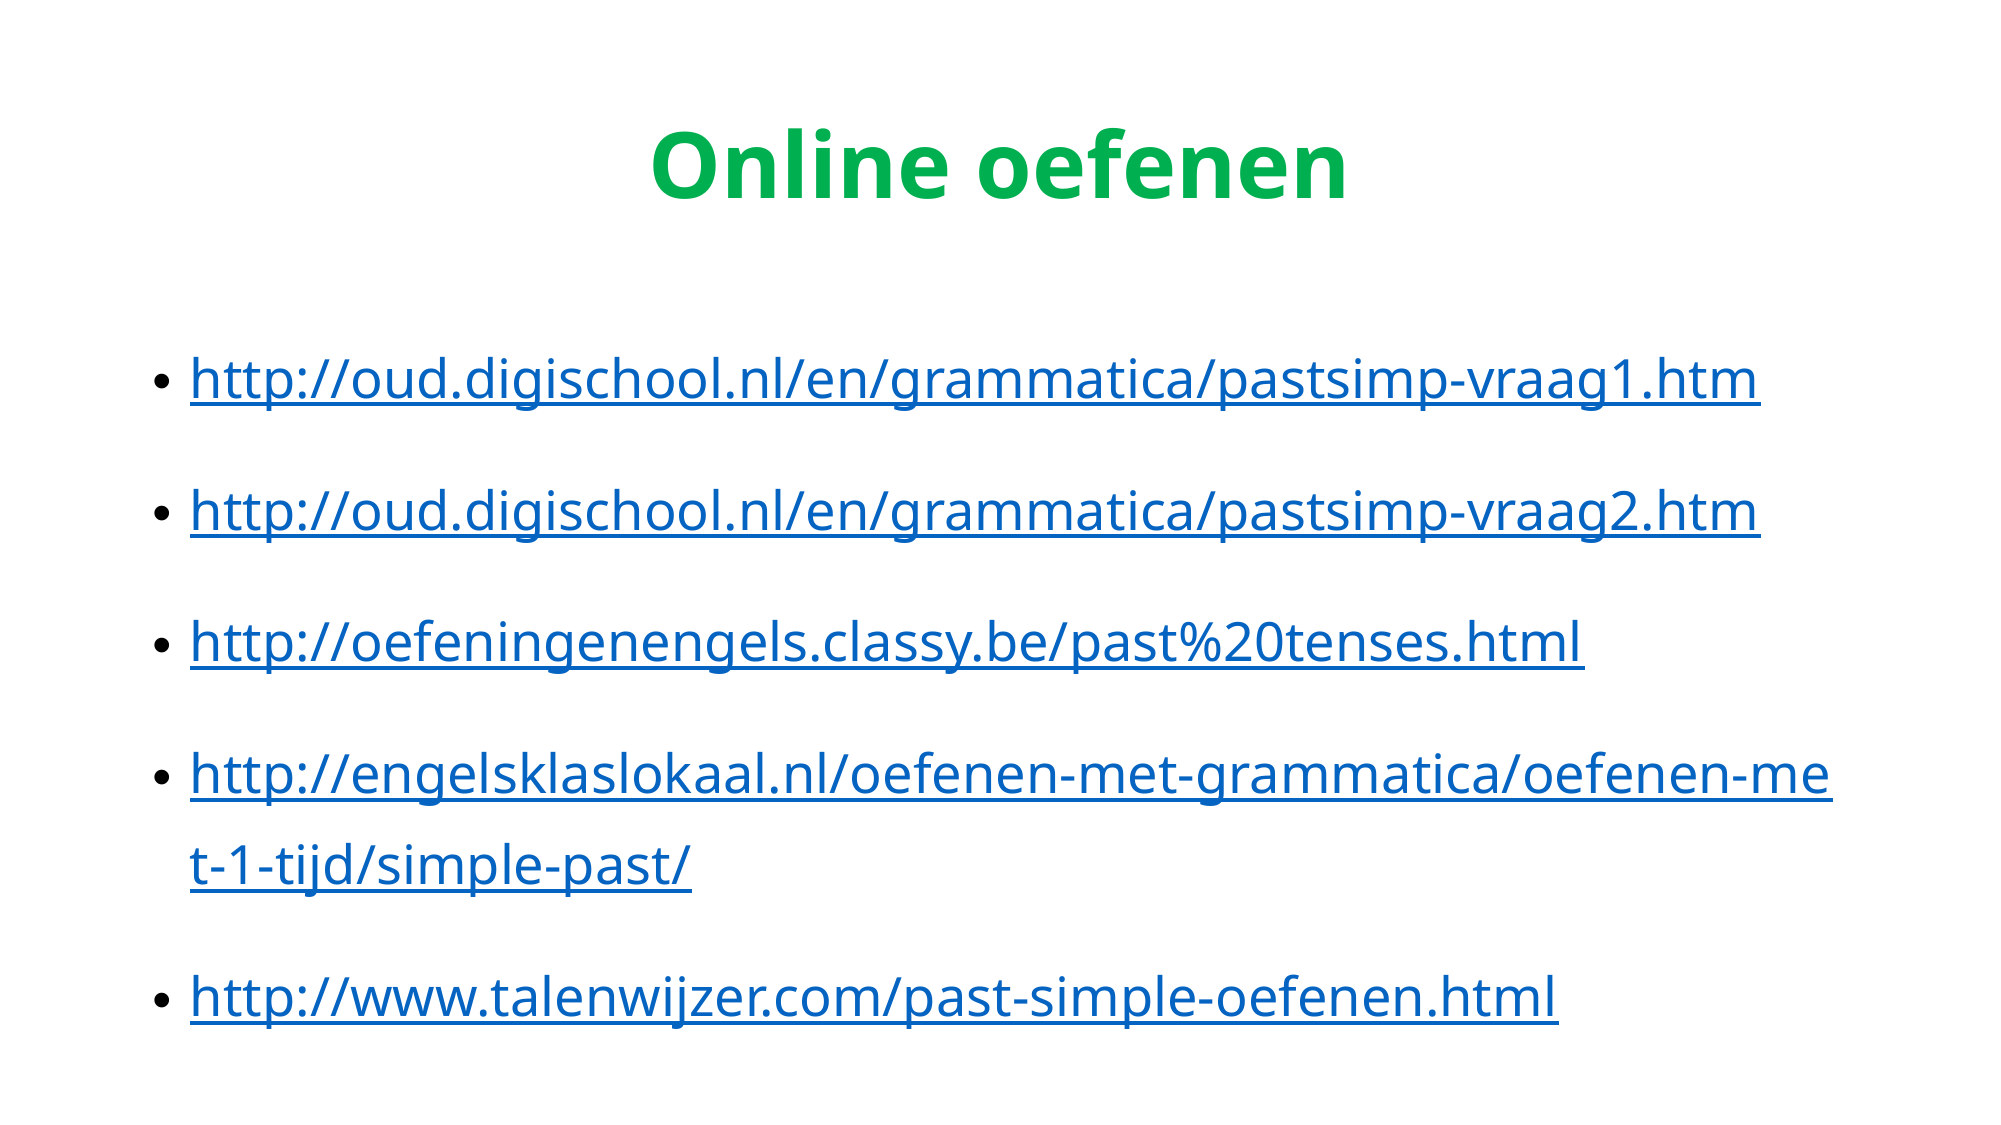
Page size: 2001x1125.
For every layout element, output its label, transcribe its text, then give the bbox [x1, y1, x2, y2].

title Online oefenen [137, 59, 1863, 278]
list http://oud.digischool.nl/en/grammatica/pastsimp-vraag1.htm http://oud.digischool.nl/en/grammatica/pastsimp-vraag2.htm http://oefeningenengels.classy.be/past%20tenses.html http://engelsklaslokaal.nl/oefenen-met-grammatica/oefenen-met-1-tijd/simple-past/ http://www.talenwijzer.com/past-simple-oefenen.html [137, 299, 1863, 1014]
